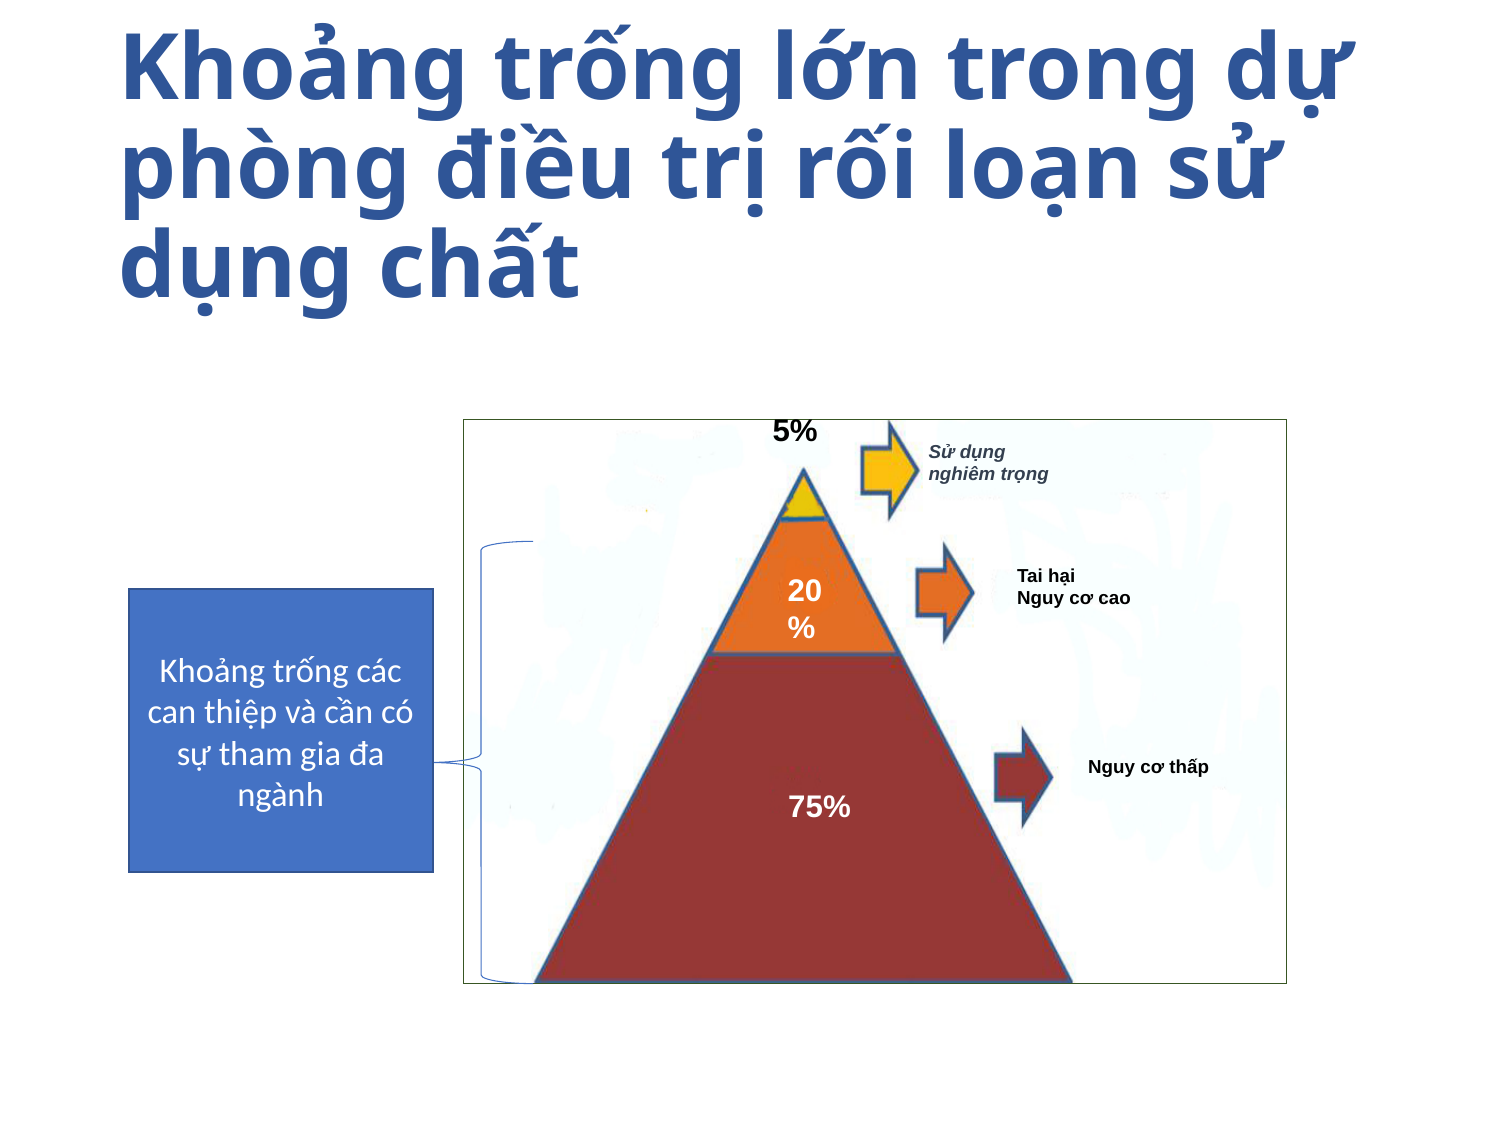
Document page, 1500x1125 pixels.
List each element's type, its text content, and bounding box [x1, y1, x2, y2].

title Khoảng trống lớn trong dự phòng điều trị rối loạn sử dụng chất [103, 59, 1397, 278]
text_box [343, 402, 1361, 984]
text_box Khoảng trống các can thiệp và cần có sự tham gia đa ngành [128, 588, 343, 873]
